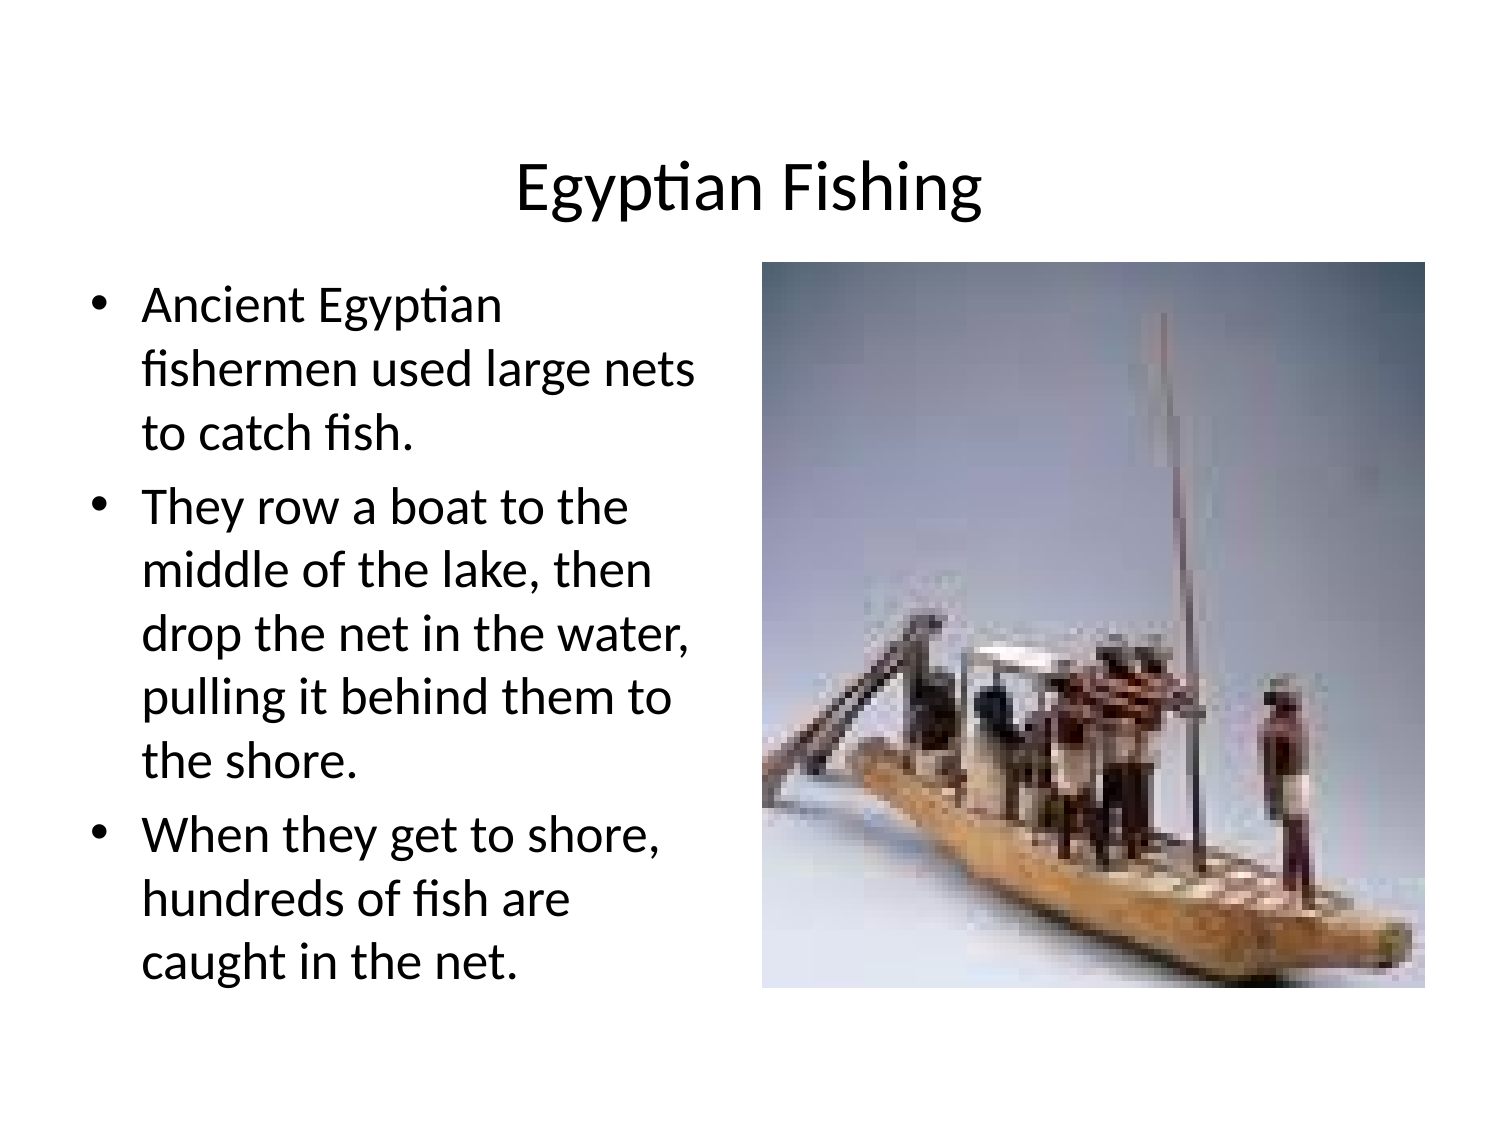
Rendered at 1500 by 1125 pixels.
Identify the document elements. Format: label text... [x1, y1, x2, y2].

title Egyptian Fishing [75, 45, 1425, 233]
picture [762, 262, 1426, 988]
list Ancient Egyptian fishermen used large nets to catch fish. They row a boat to the middle of the lake, then drop the net in the water, pulling it behind them to the shore. When they get to shore, hundreds of fish are caught in the net. [75, 262, 738, 1005]
